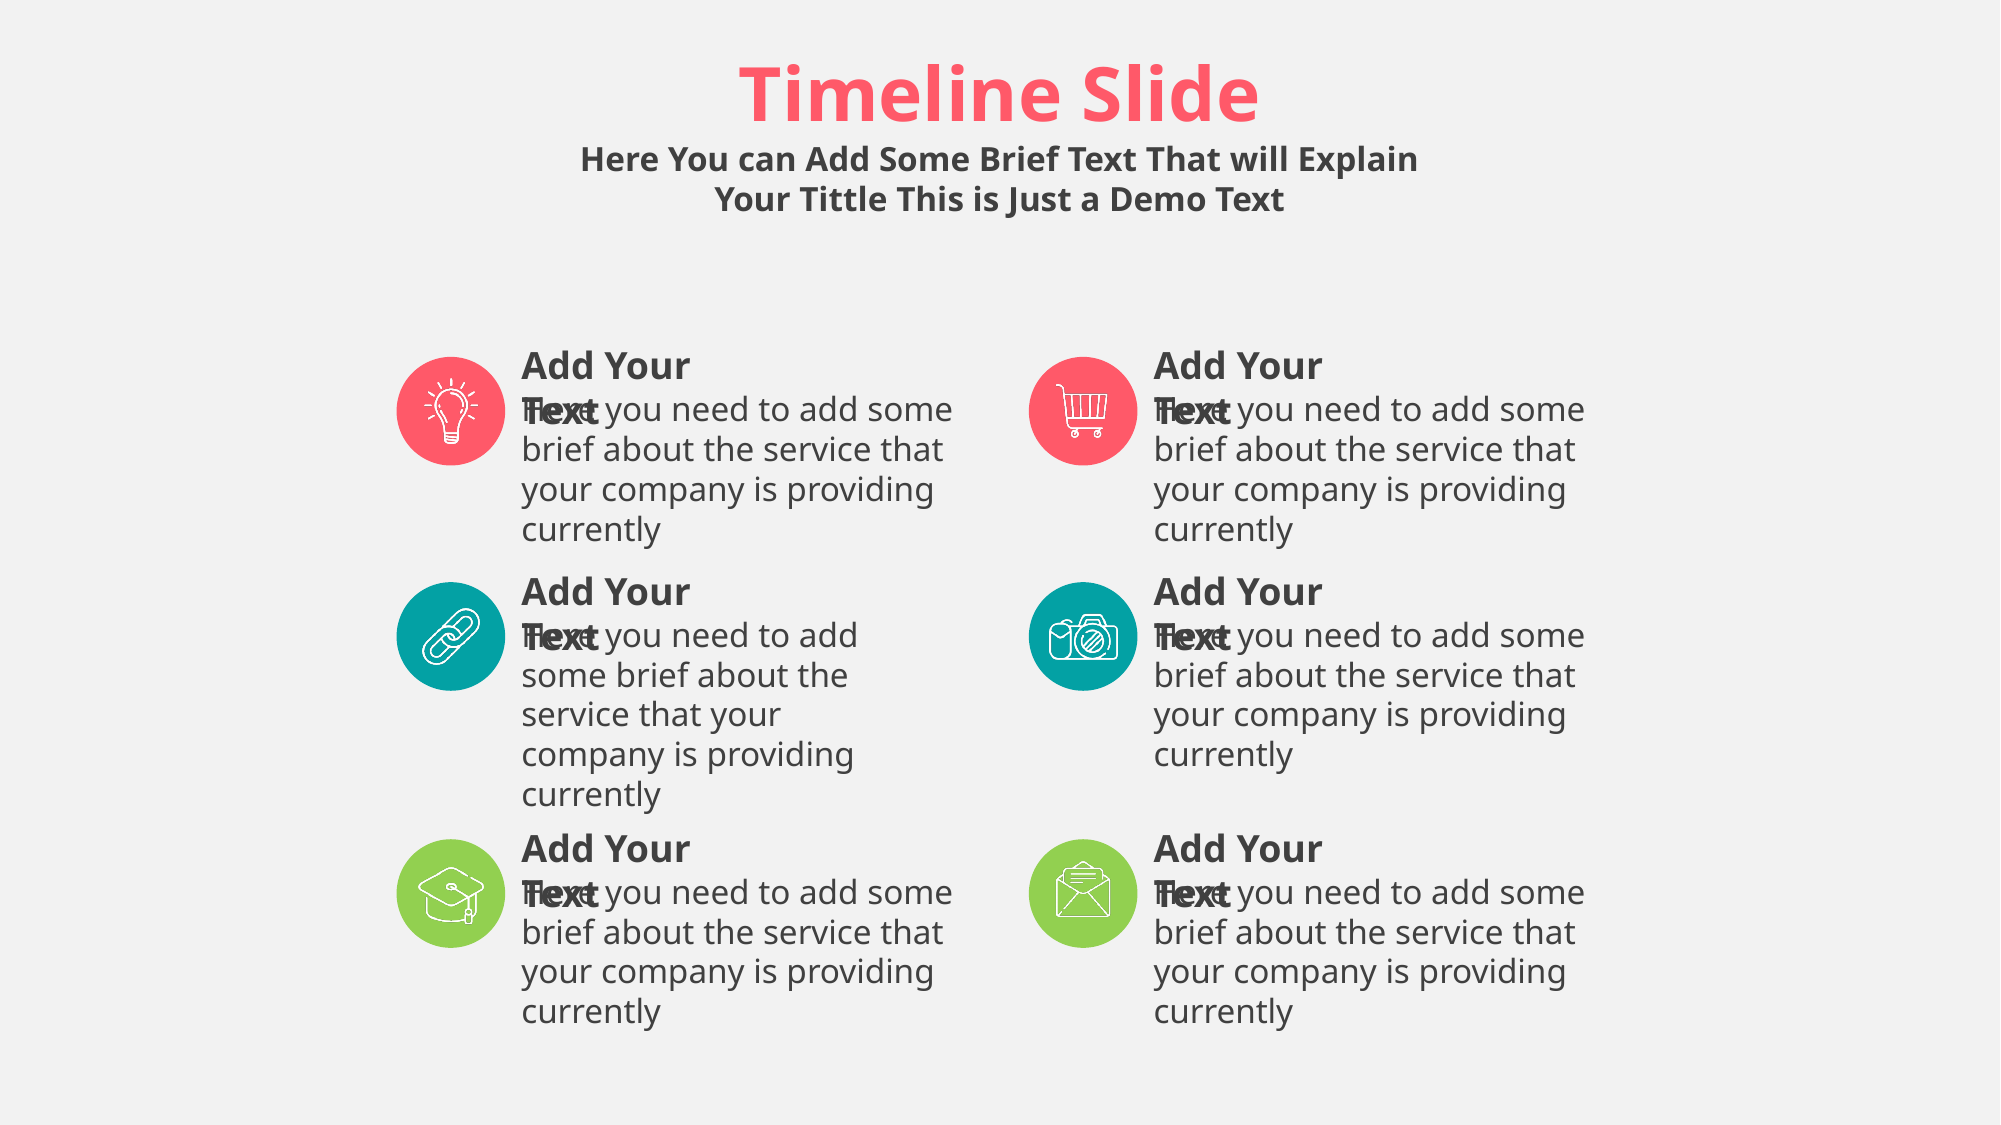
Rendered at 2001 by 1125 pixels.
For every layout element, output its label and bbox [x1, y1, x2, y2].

text_box [549, 39, 1451, 228]
text_box [1028, 334, 1640, 518]
text_box [1028, 817, 1643, 1000]
text_box [396, 560, 921, 784]
text_box [396, 817, 1011, 1000]
text_box [1028, 560, 1640, 743]
text_box [396, 334, 1008, 518]
